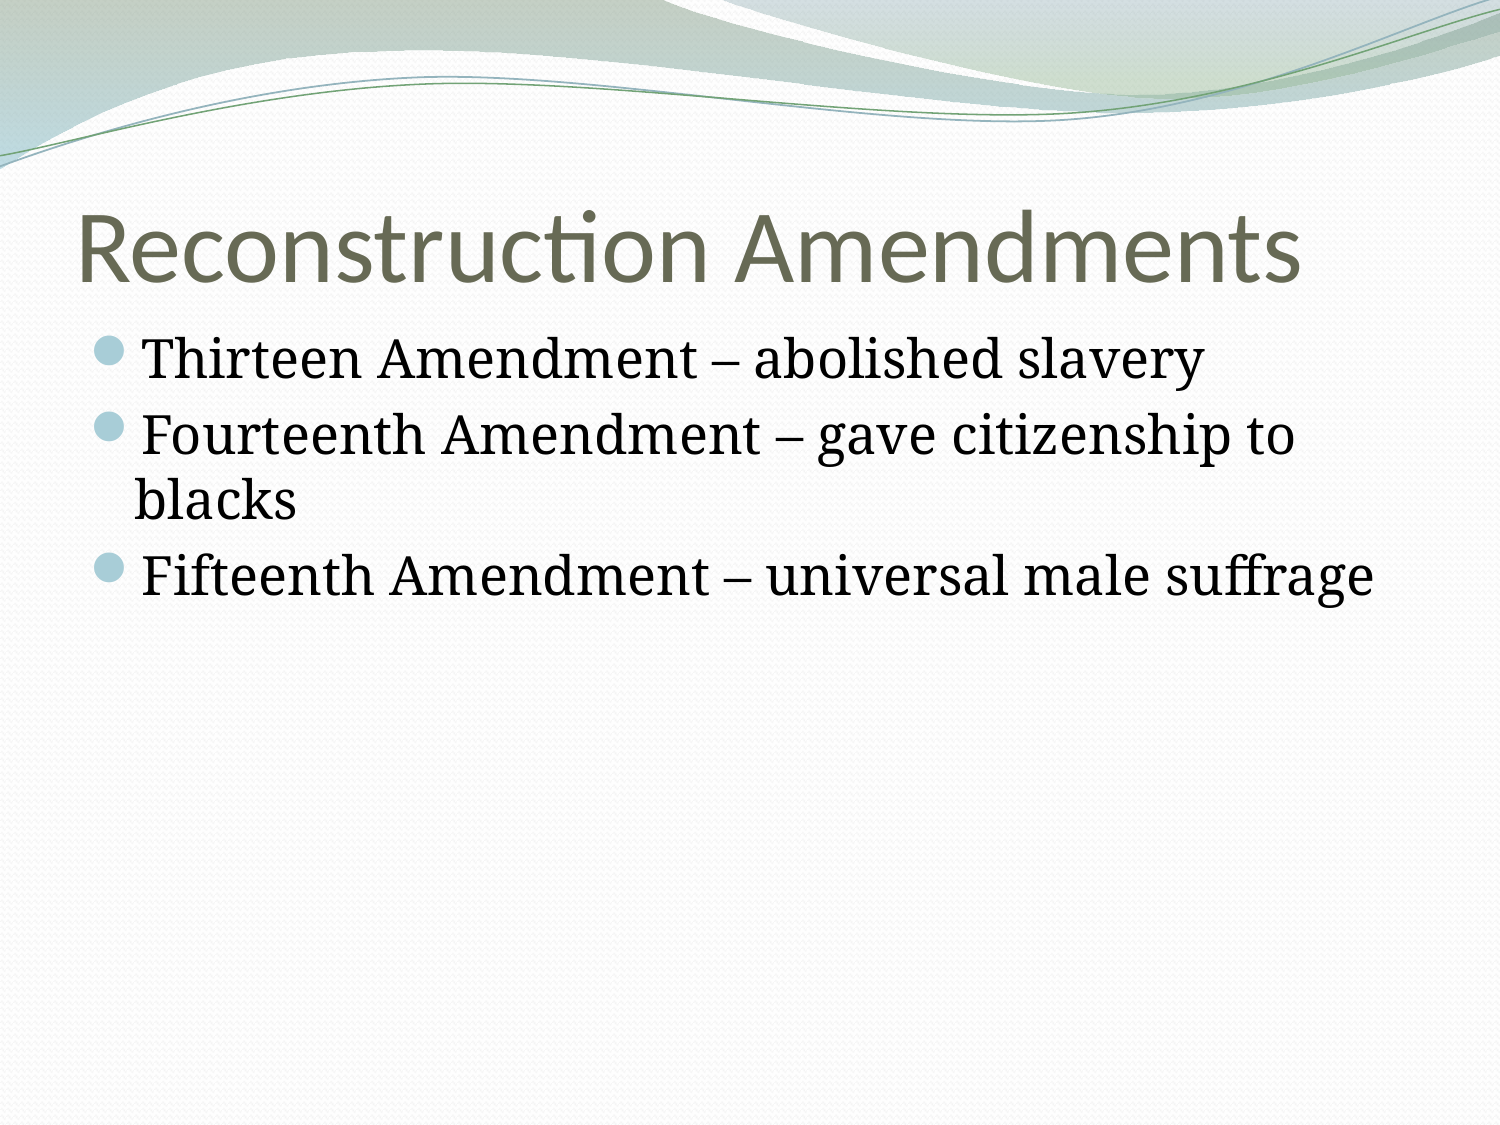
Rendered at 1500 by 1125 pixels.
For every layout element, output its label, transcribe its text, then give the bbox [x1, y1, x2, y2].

list Thirteen Amendment – abolished slavery Fourteenth Amendment – gave citizenship to blacks Fifteenth Amendment – universal male suffrage [75, 317, 1425, 1038]
title Reconstruction Amendments [75, 115, 1425, 303]
